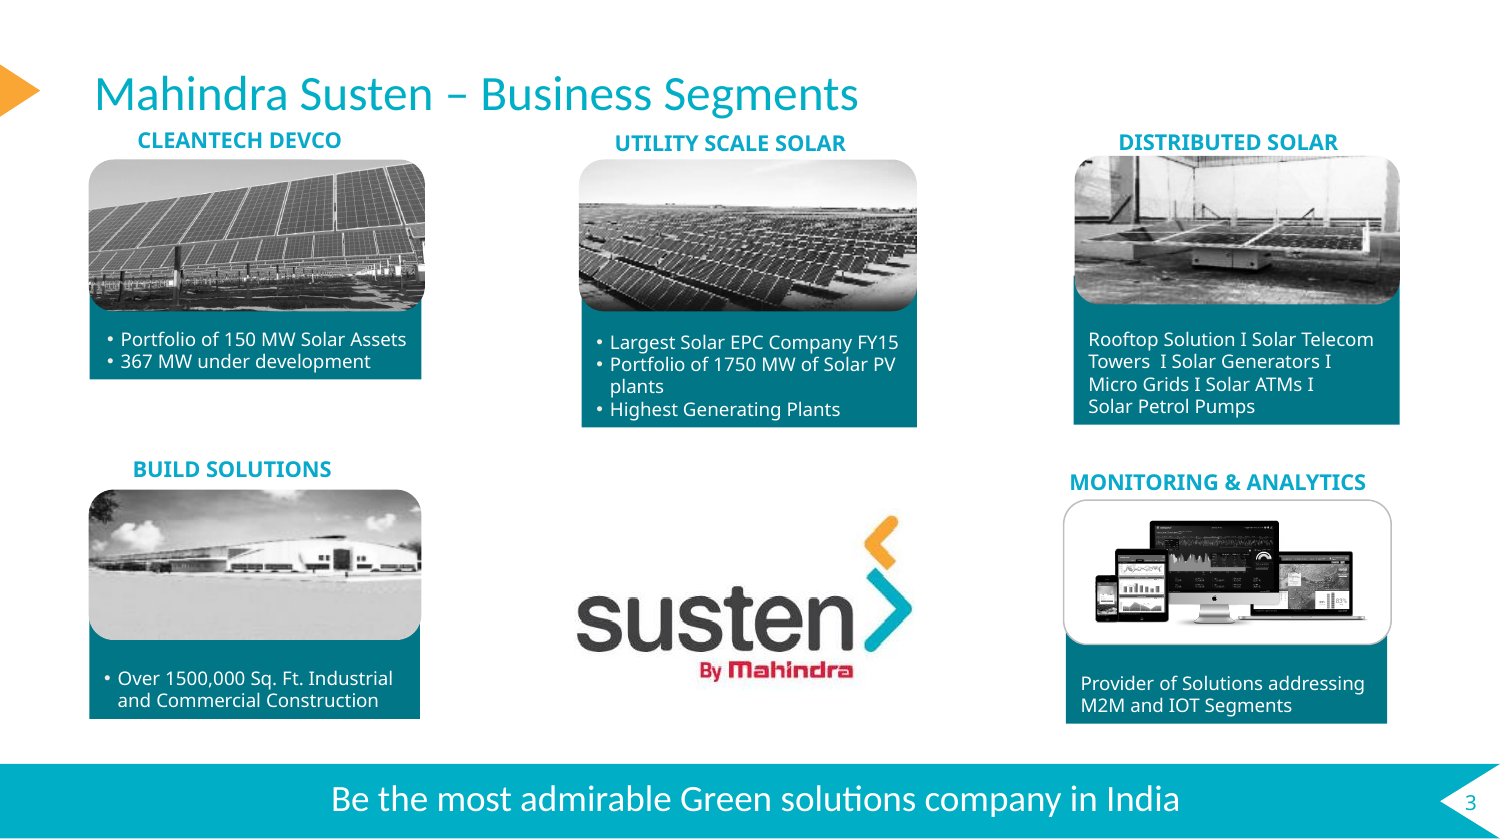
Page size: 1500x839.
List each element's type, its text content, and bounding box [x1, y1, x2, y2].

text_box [88, 451, 422, 721]
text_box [1065, 464, 1388, 498]
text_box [89, 122, 422, 158]
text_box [1073, 124, 1400, 427]
list Be the most admirable Green solutions company in India [75, 767, 1438, 839]
title Mahindra Susten – Business Segments [79, 21, 1421, 161]
picture [550, 508, 939, 690]
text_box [89, 320, 422, 381]
picture [88, 159, 426, 312]
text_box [578, 125, 918, 430]
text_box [1065, 655, 1388, 725]
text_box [1063, 499, 1392, 648]
